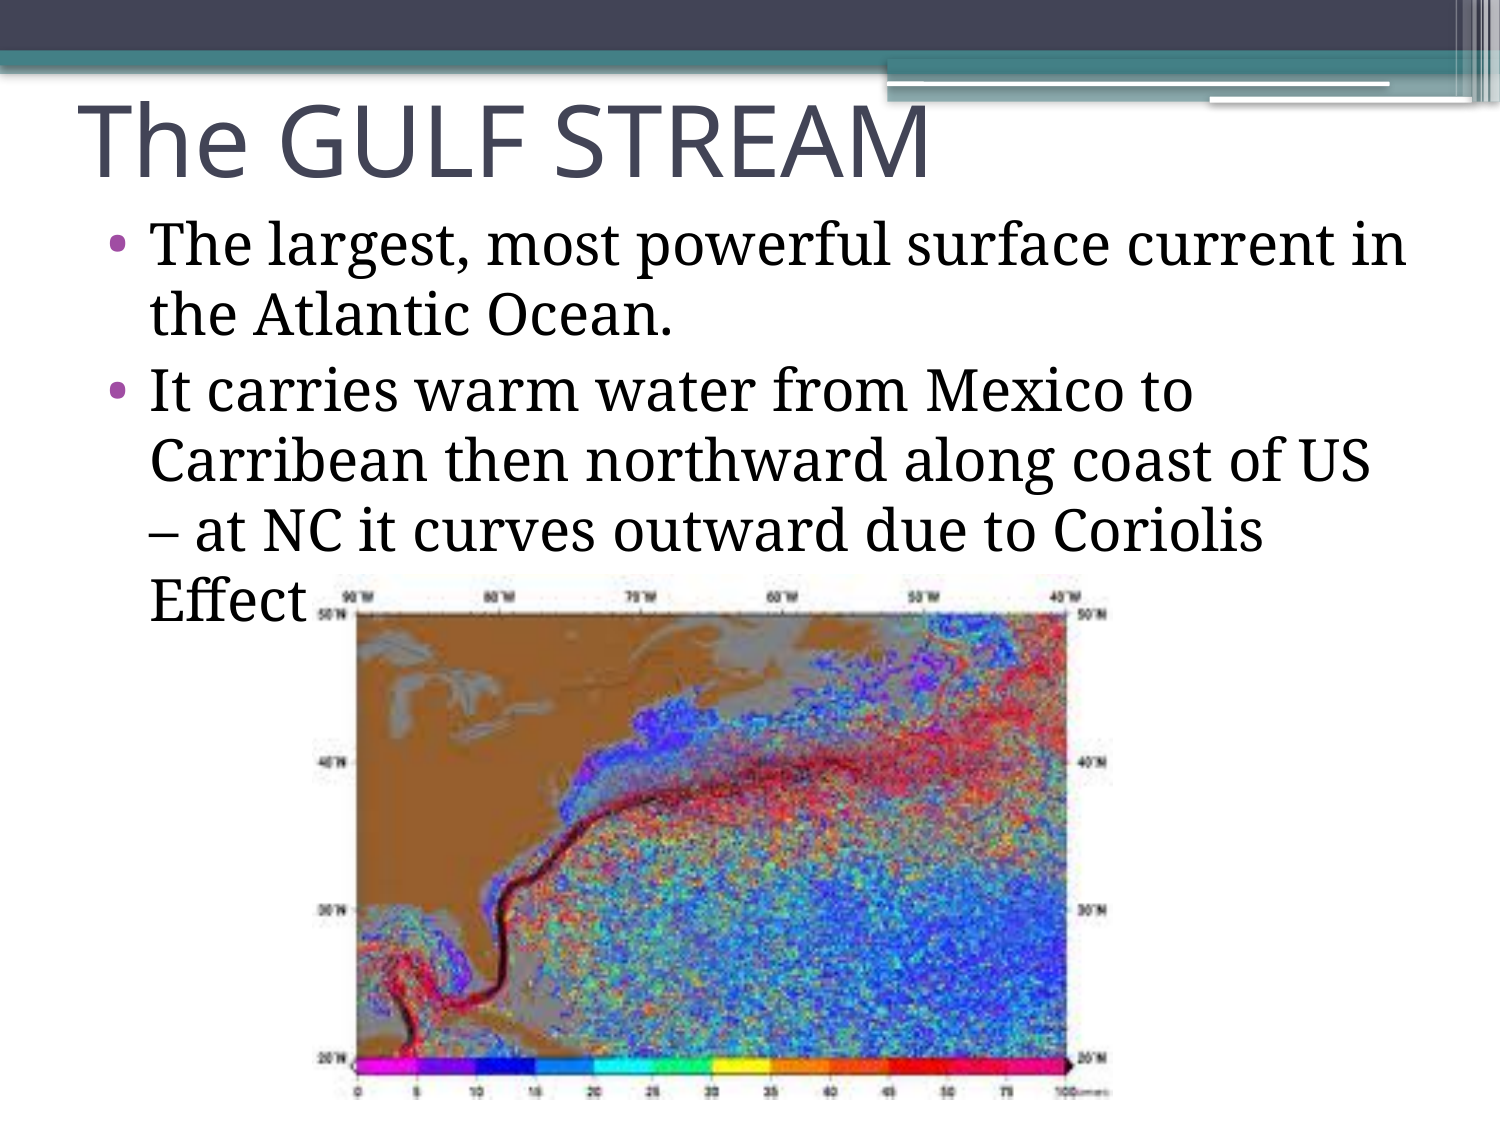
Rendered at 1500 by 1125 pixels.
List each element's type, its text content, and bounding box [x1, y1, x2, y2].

list The largest, most powerful surface current in the Atlantic Ocean. It carries warm water from Mexico to Carribean then northward along coast of US – at NC it curves outward due to Coriolis Effect! [75, 200, 1425, 1029]
picture [312, 574, 1113, 1101]
title The GULF STREAM [62, 50, 1413, 225]
